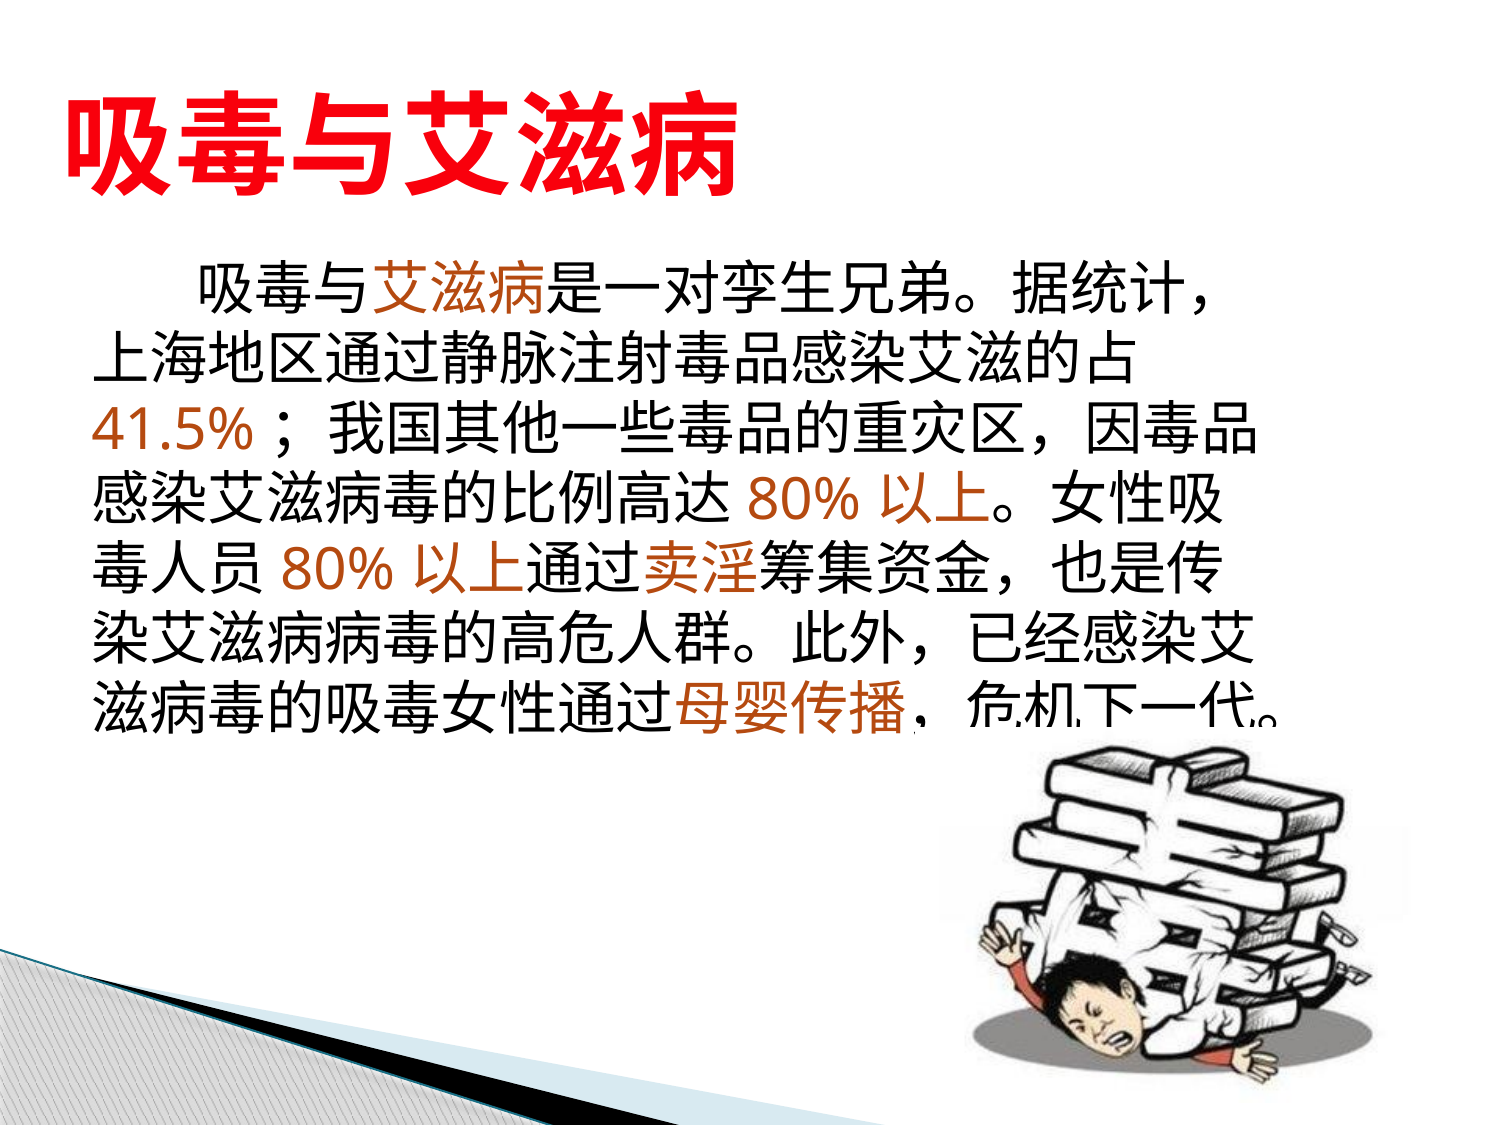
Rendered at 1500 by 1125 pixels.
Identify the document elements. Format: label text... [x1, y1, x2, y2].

text_box 吸毒与艾滋病 [46, 66, 758, 217]
picture [915, 727, 1457, 1104]
text_box 吸毒与艾滋病是一对孪生兄弟。据统计，上海地区通过静脉注射毒品感染艾滋的占41.5%；我国其他一些毒品的重灾区，因毒品感染艾滋病毒的比例高达80%以上。女性吸毒人员80%以上通过卖淫筹集资金，也是传染艾滋病病毒的高危人群。此外，已经感染艾滋病毒的吸毒女性通过母婴传播，危机下一代。 [76, 243, 1294, 749]
